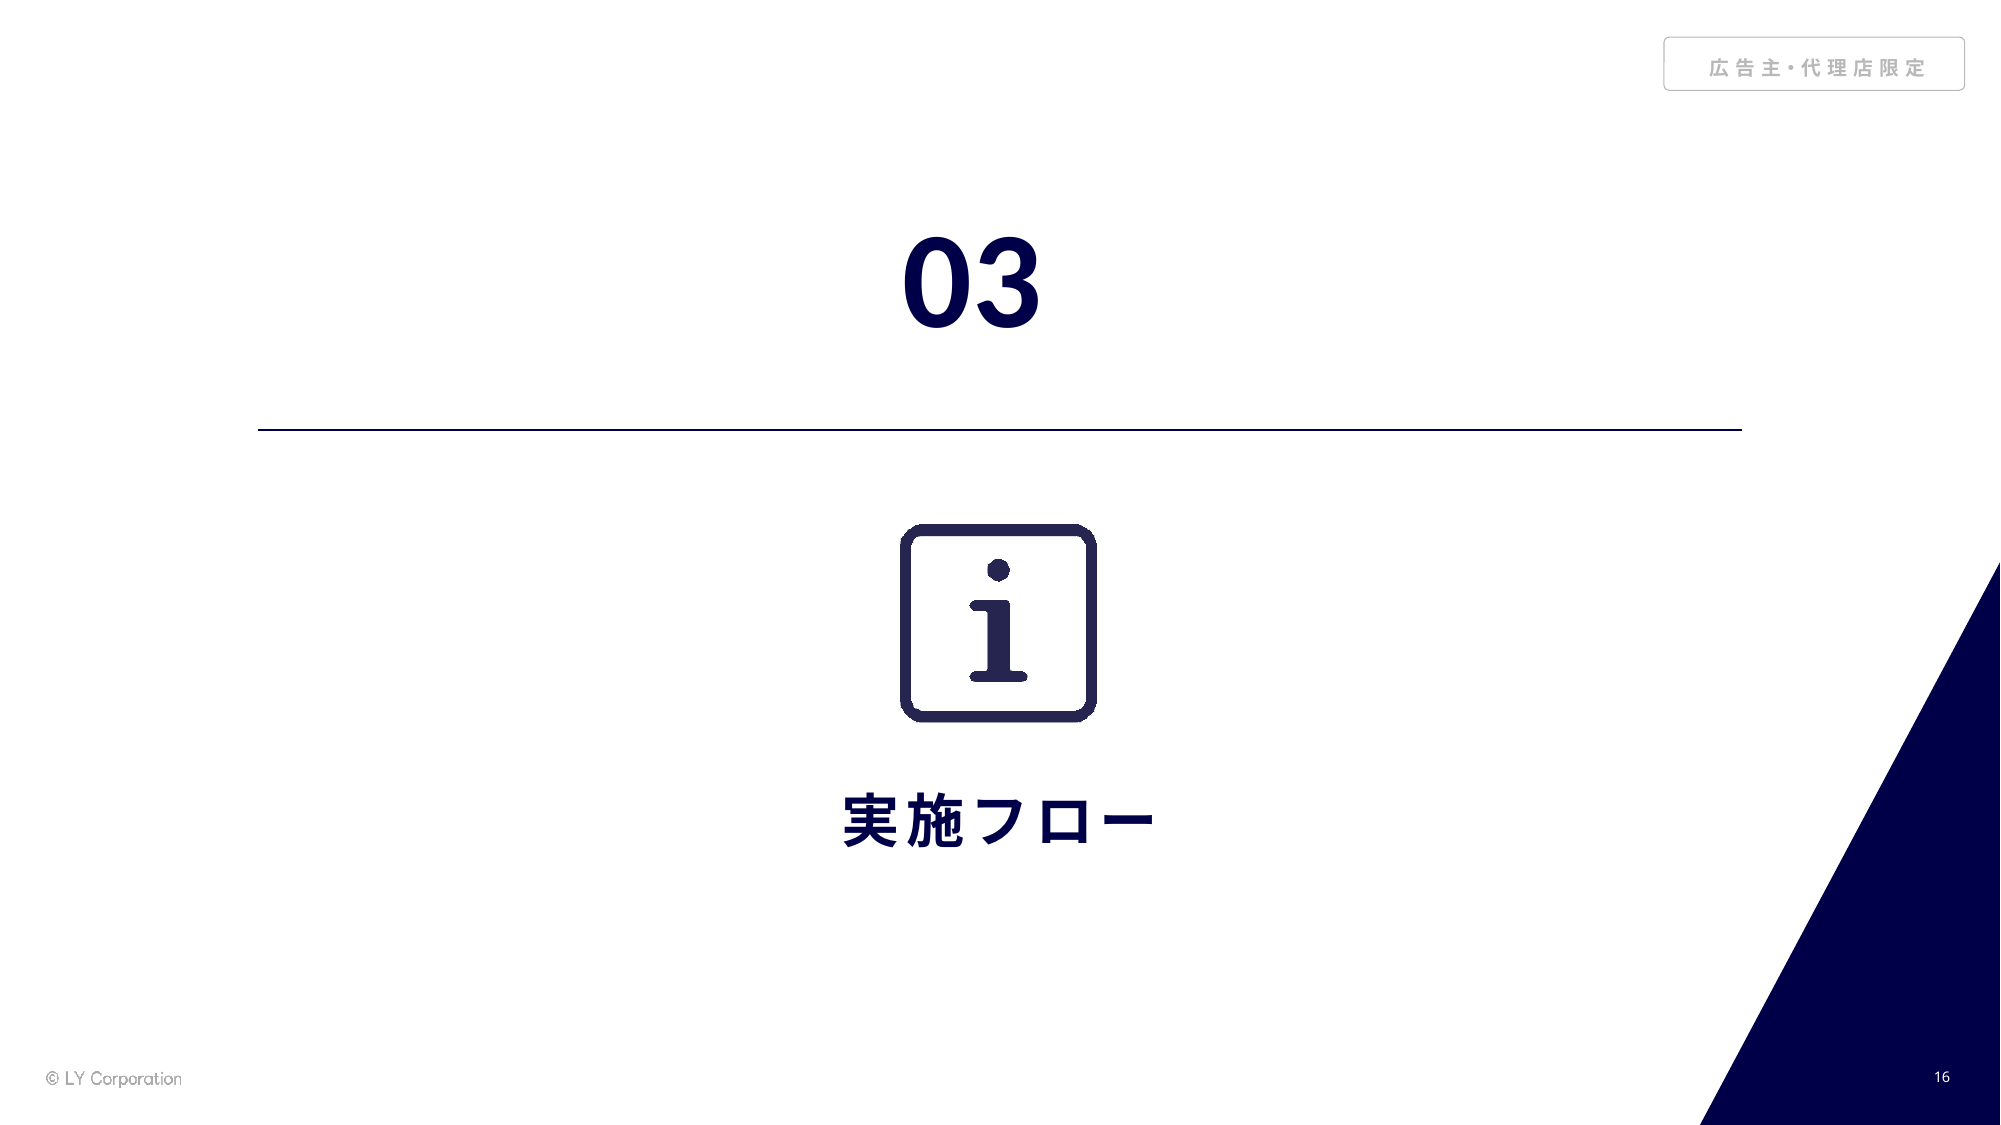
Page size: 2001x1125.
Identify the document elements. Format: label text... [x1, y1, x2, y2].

picture [866, 498, 1128, 740]
list 03 [887, 200, 1113, 375]
picture [46, 1071, 181, 1088]
list 実施フロー [512, 785, 1488, 875]
